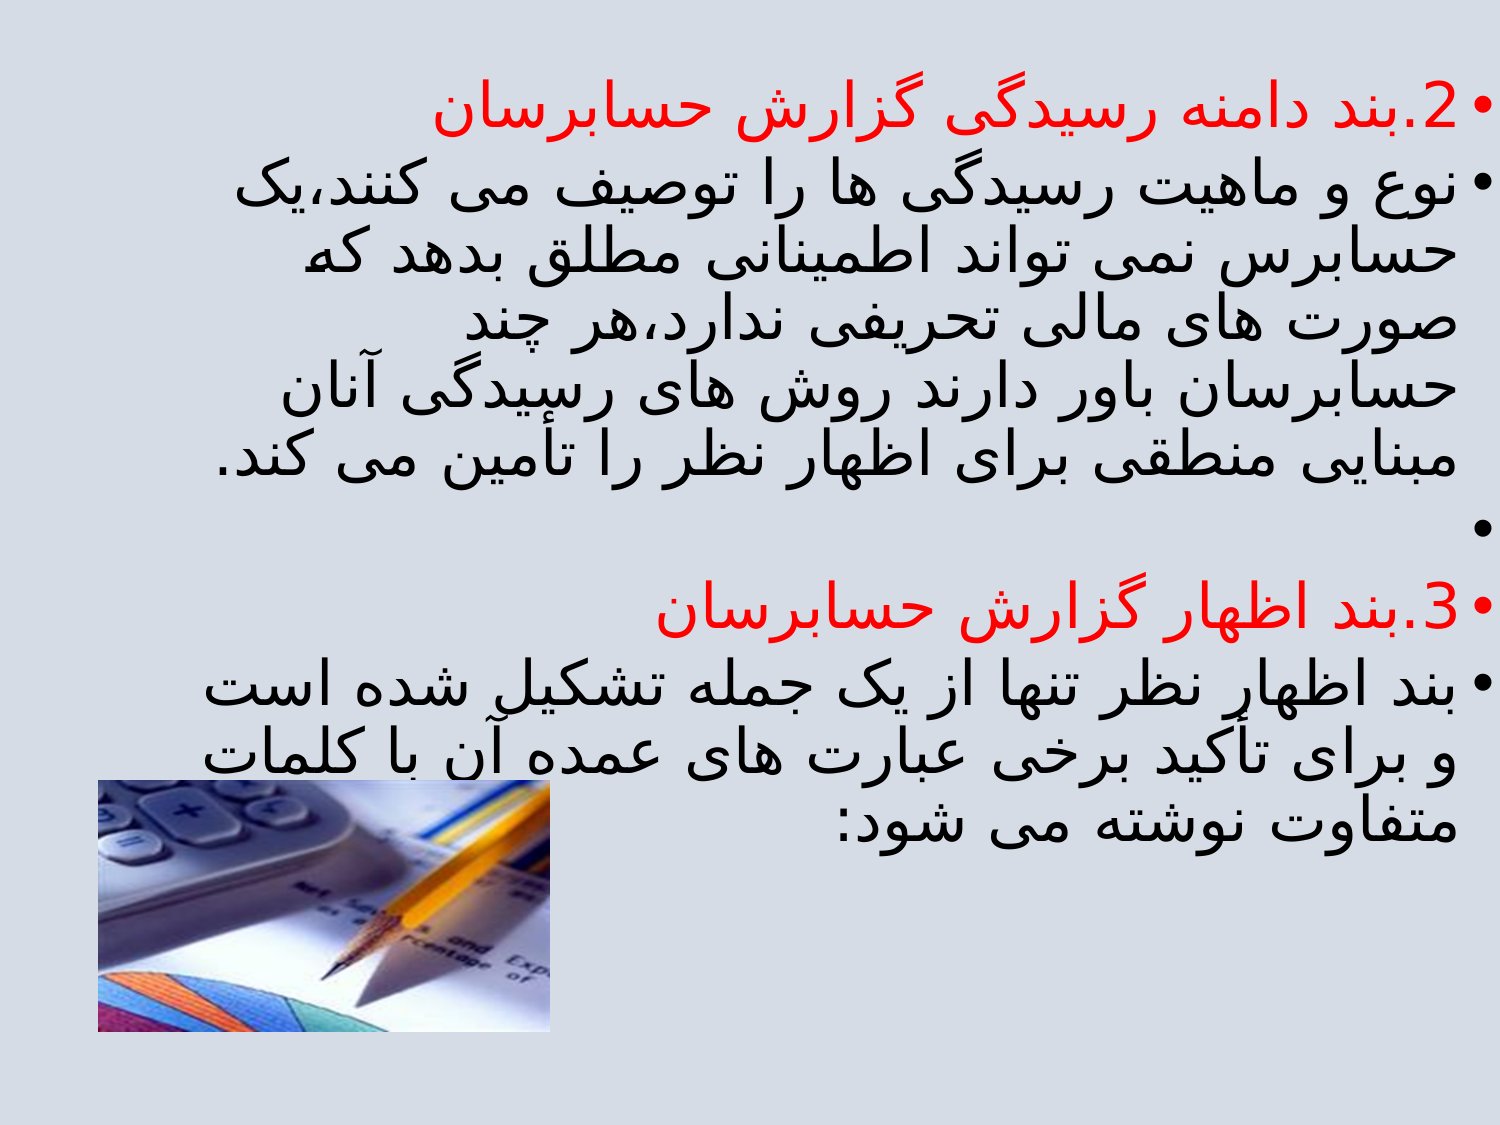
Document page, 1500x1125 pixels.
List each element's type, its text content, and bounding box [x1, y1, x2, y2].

list 2.بند دامنه رسیدگی گزارش حسابرسان نوع و ماهیت رسیدگی ها را توصیف می کنند،یک حسابرس نمی تواند اطمینانی مطلق بدهد که صورت های مالی تحریفی ندارد،هر چند حسابرسان باور دارند روش های رسیدگی آنان مبنایی منطقی برای اظهار نظر را تأمین می کند. 3.بند اظهار گزارش حسابرسان بند اظهار نظر تنها از یک جمله تشکیل شده است و برای تأکید برخی عبارت های عمده آن با کلمات متفاوت نوشته می شود: [150, 66, 1500, 870]
picture [98, 780, 550, 1032]
